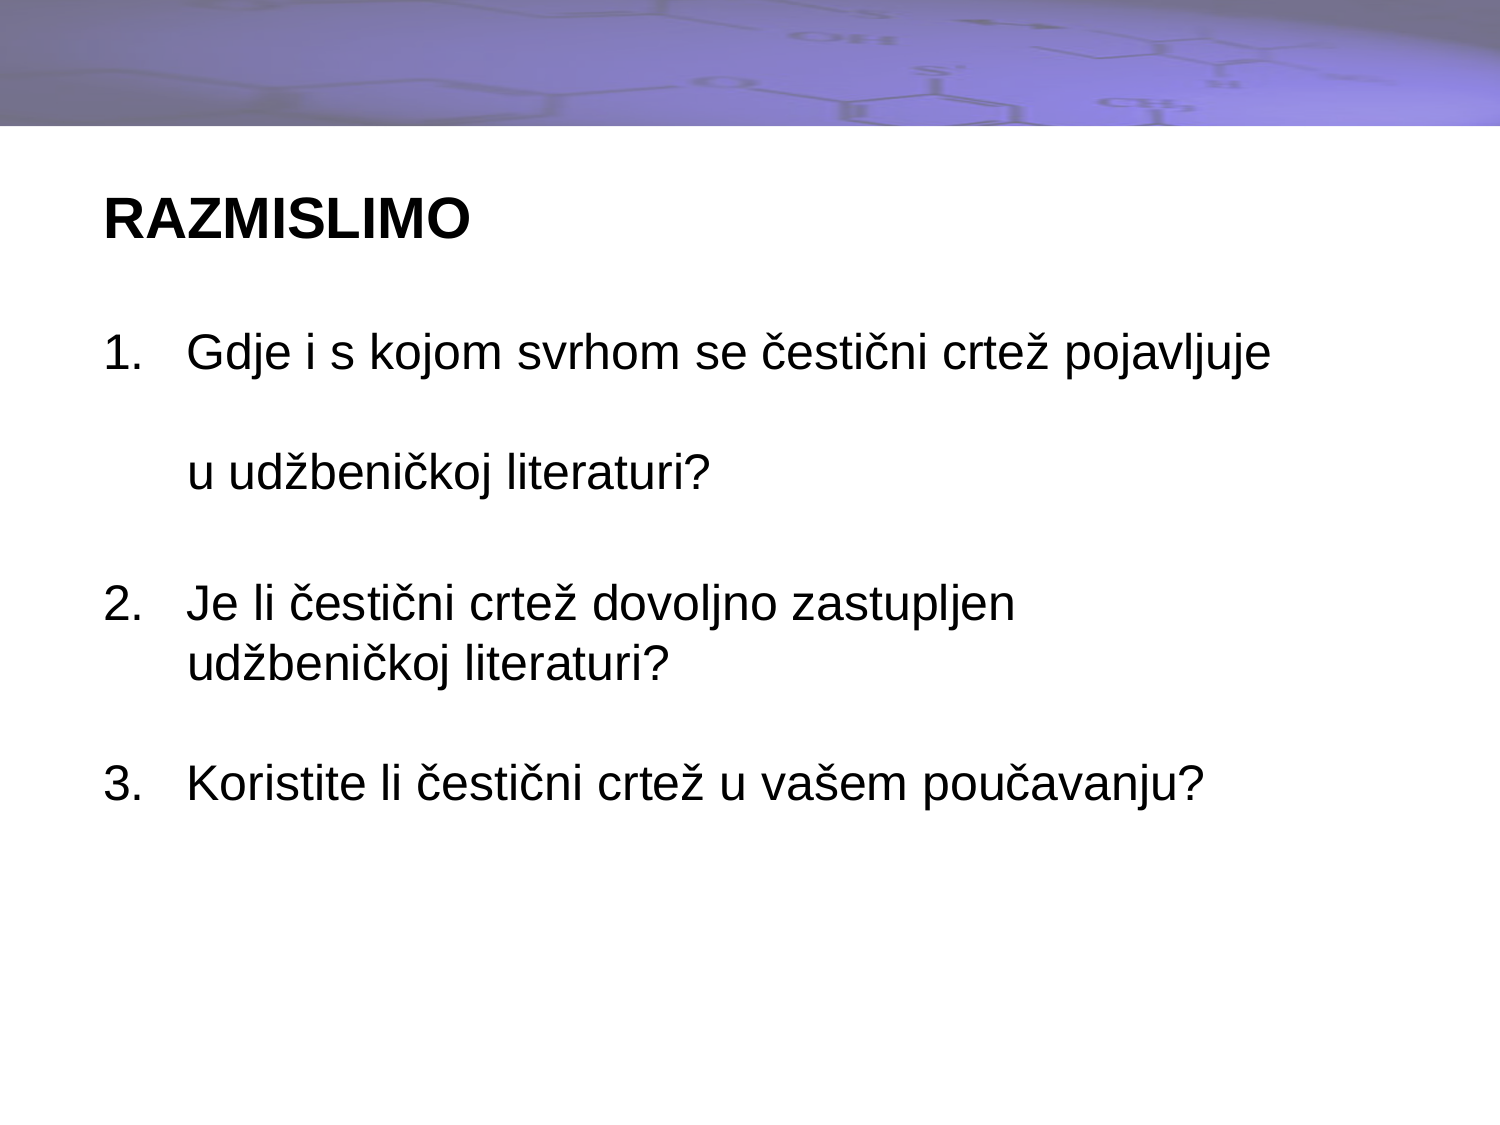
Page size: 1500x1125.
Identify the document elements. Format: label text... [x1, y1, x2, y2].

text_box RAZMISLIMO 1. Gdje i s kojom svrhom se čestični crtež pojavljuje u udžbeničkoj literaturi? 2. Je li čestični crtež dovoljno zastupljen udžbeničkoj literaturi? 3. Koristite li čestični crtež u vašem poučavanju? [88, 172, 1294, 1125]
